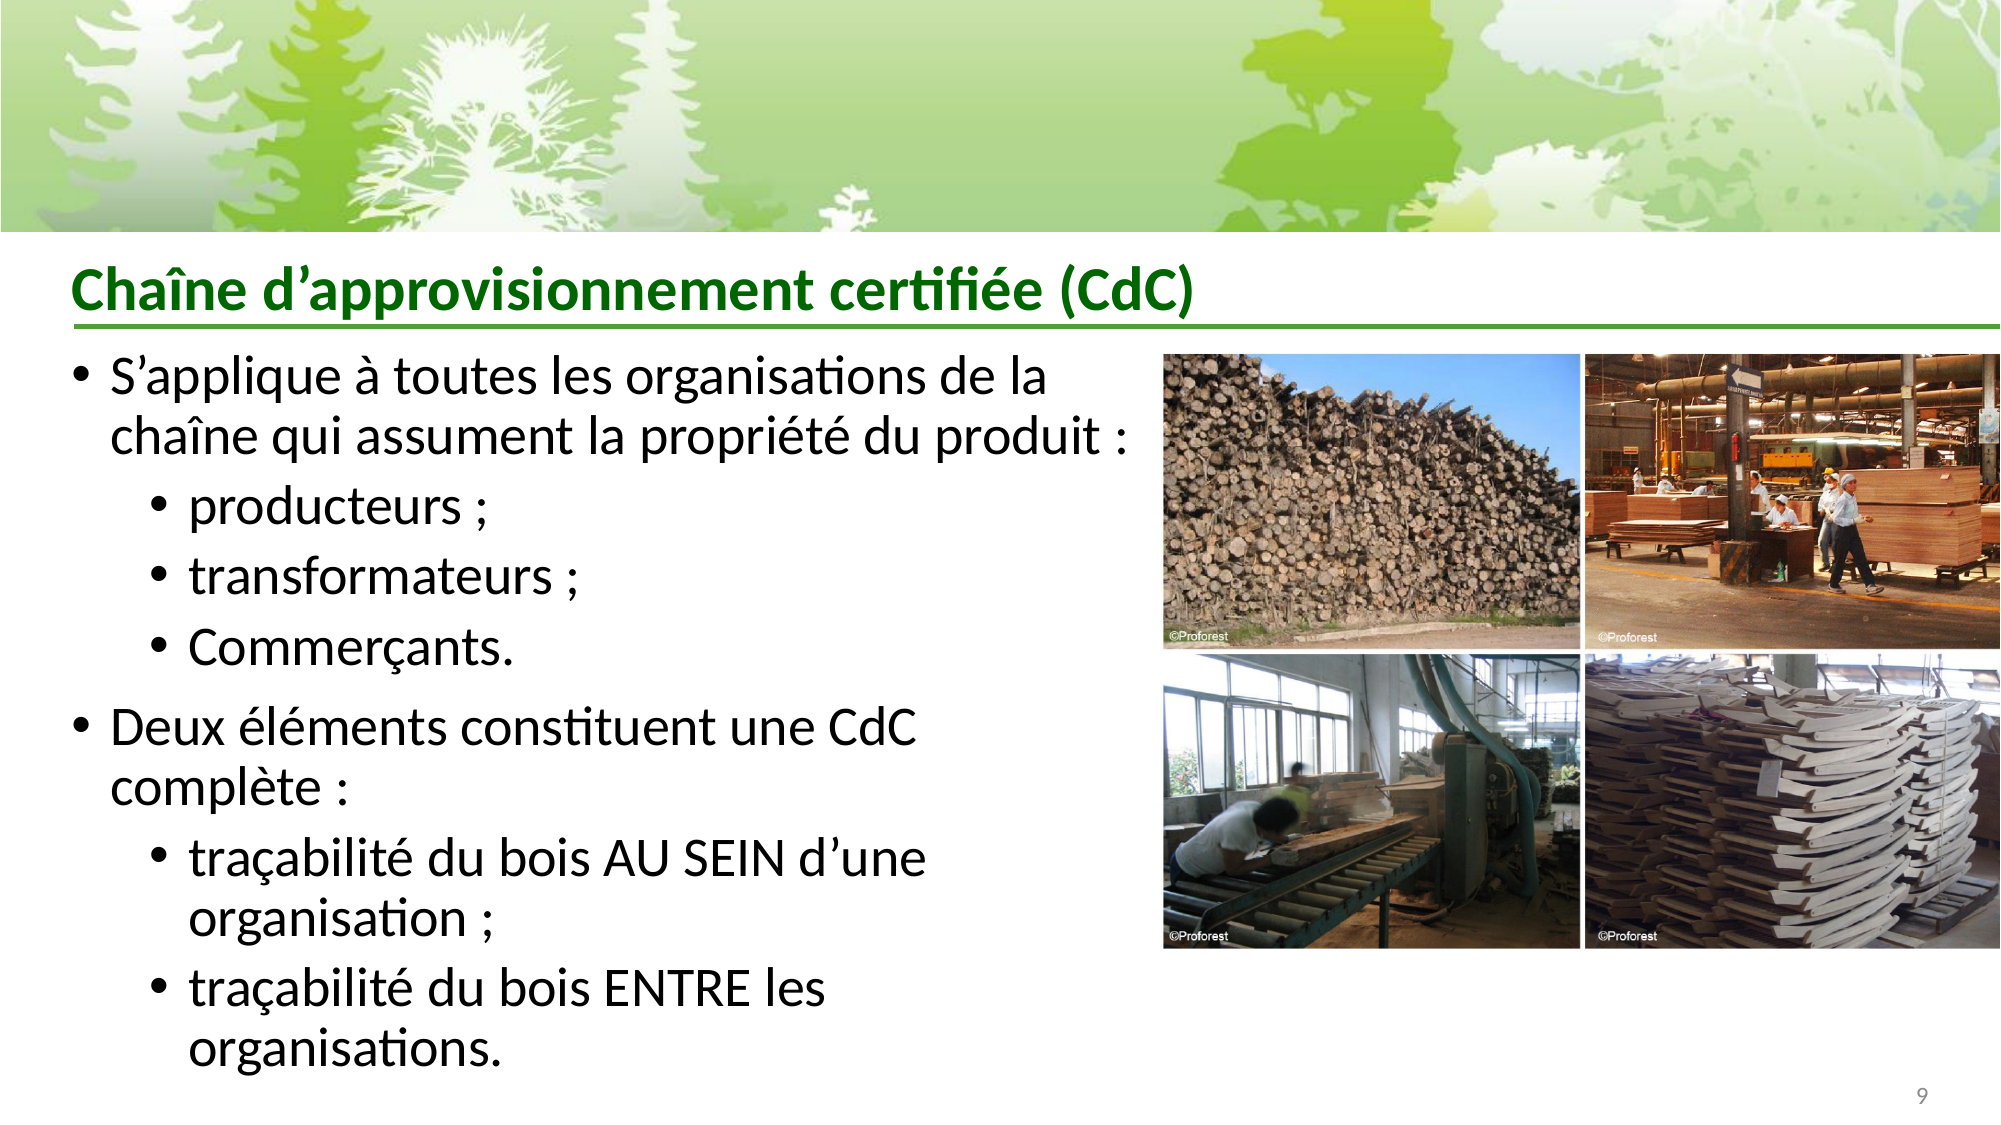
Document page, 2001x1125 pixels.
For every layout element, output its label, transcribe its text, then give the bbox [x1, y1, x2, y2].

title Chaîne d’approvisionnement certifiée (CdC) [56, 181, 1782, 399]
picture [0, 0, 2000, 232]
slide_number 9 [1493, 1065, 1944, 1125]
list S’applique à toutes les organisations de la chaîne qui assument la propriété du produit : producteurs ; transformateurs ; Commerçants. Deux éléments constituent une CdC complète : traçabilité du bois AU SEIN d’une organisation ; traçabilité du bois ENTRE les organisations. [56, 338, 1147, 1098]
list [1161, 353, 2000, 949]
